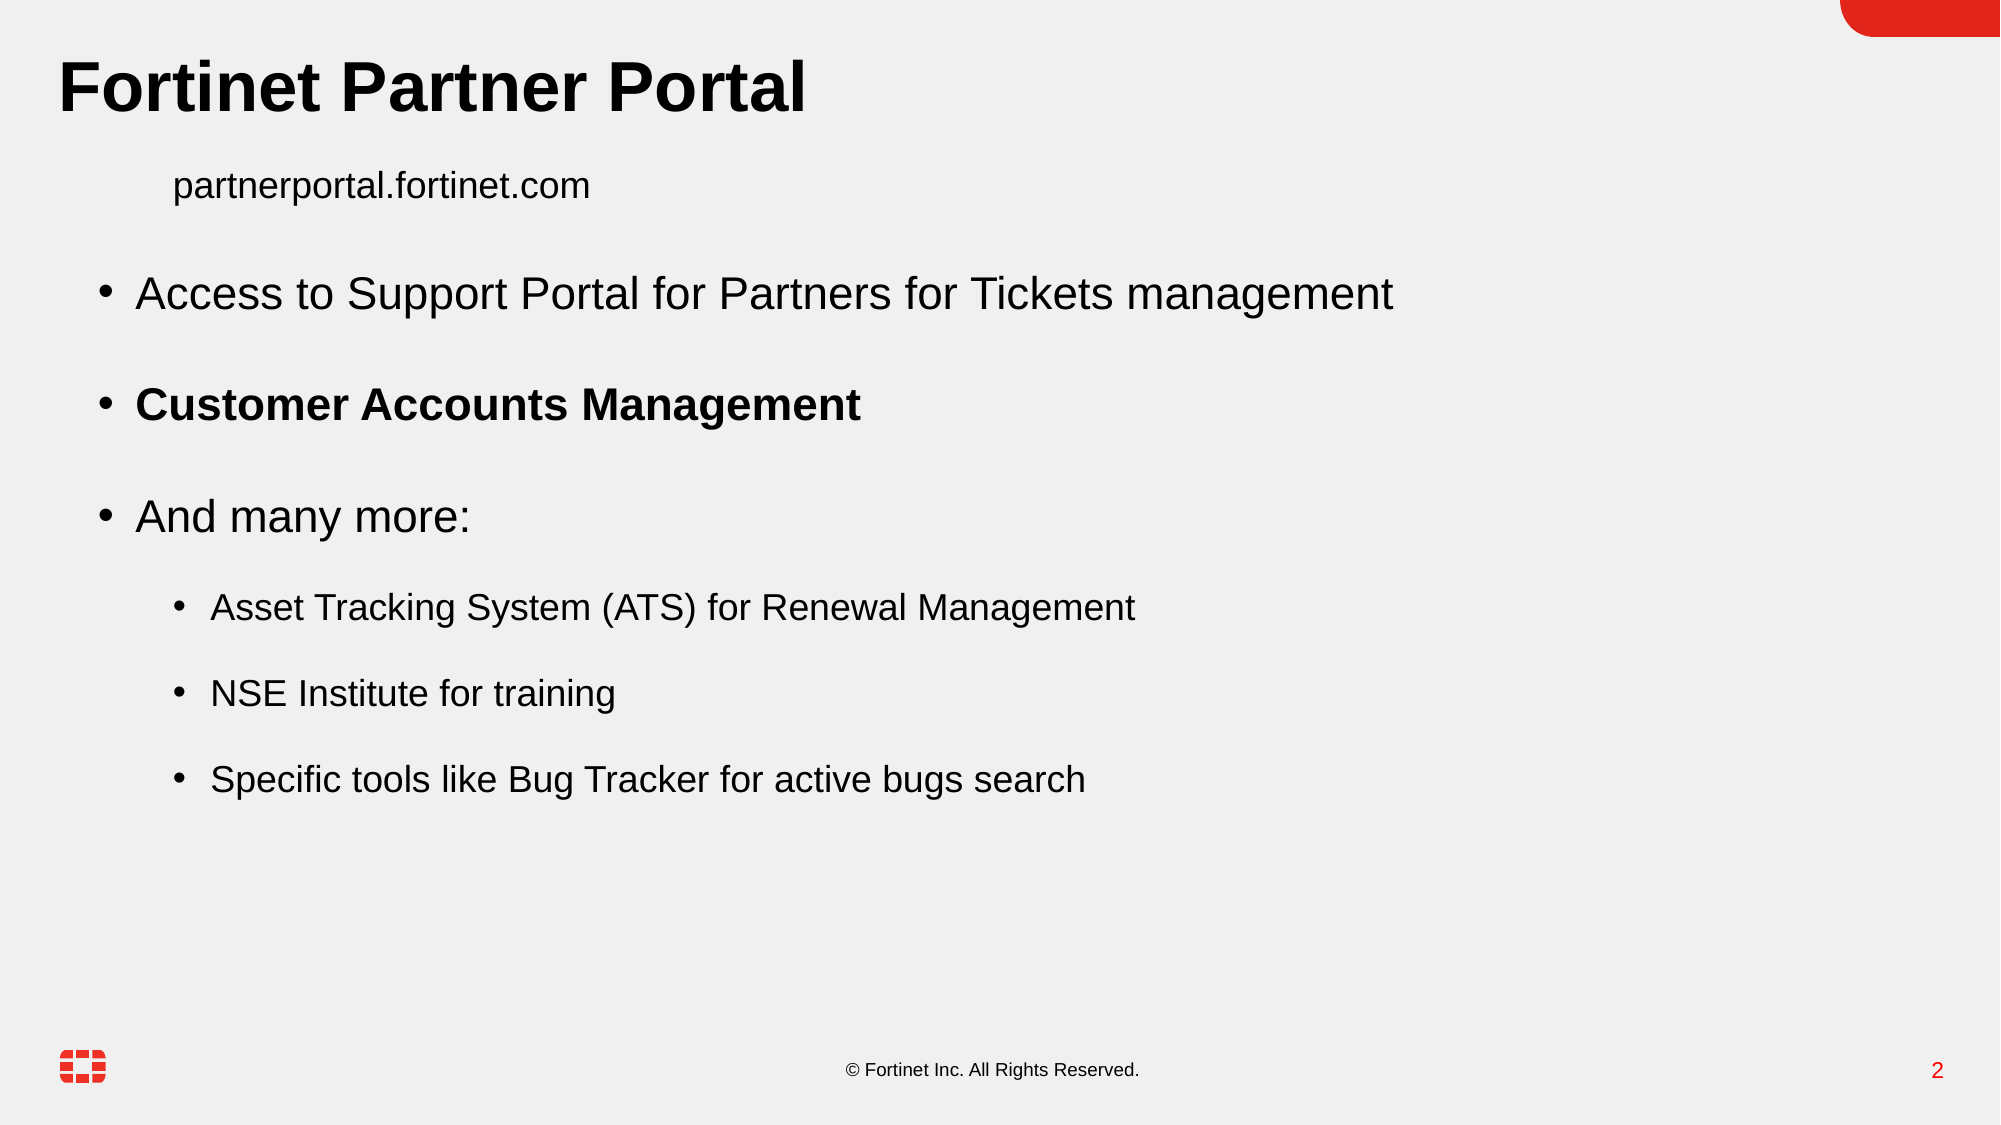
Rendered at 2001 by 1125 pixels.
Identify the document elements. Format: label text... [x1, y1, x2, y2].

title Fortinet Partner Portal [43, 28, 1822, 148]
list partnerportal.fortinet.com Access to Support Portal for Partners for Tickets management Customer Accounts Management And many more: Asset Tracking System (ATS) for Renewal Management NSE Institute for training Specific tools like Bug Tracker for active bugs search [83, 158, 1878, 1009]
